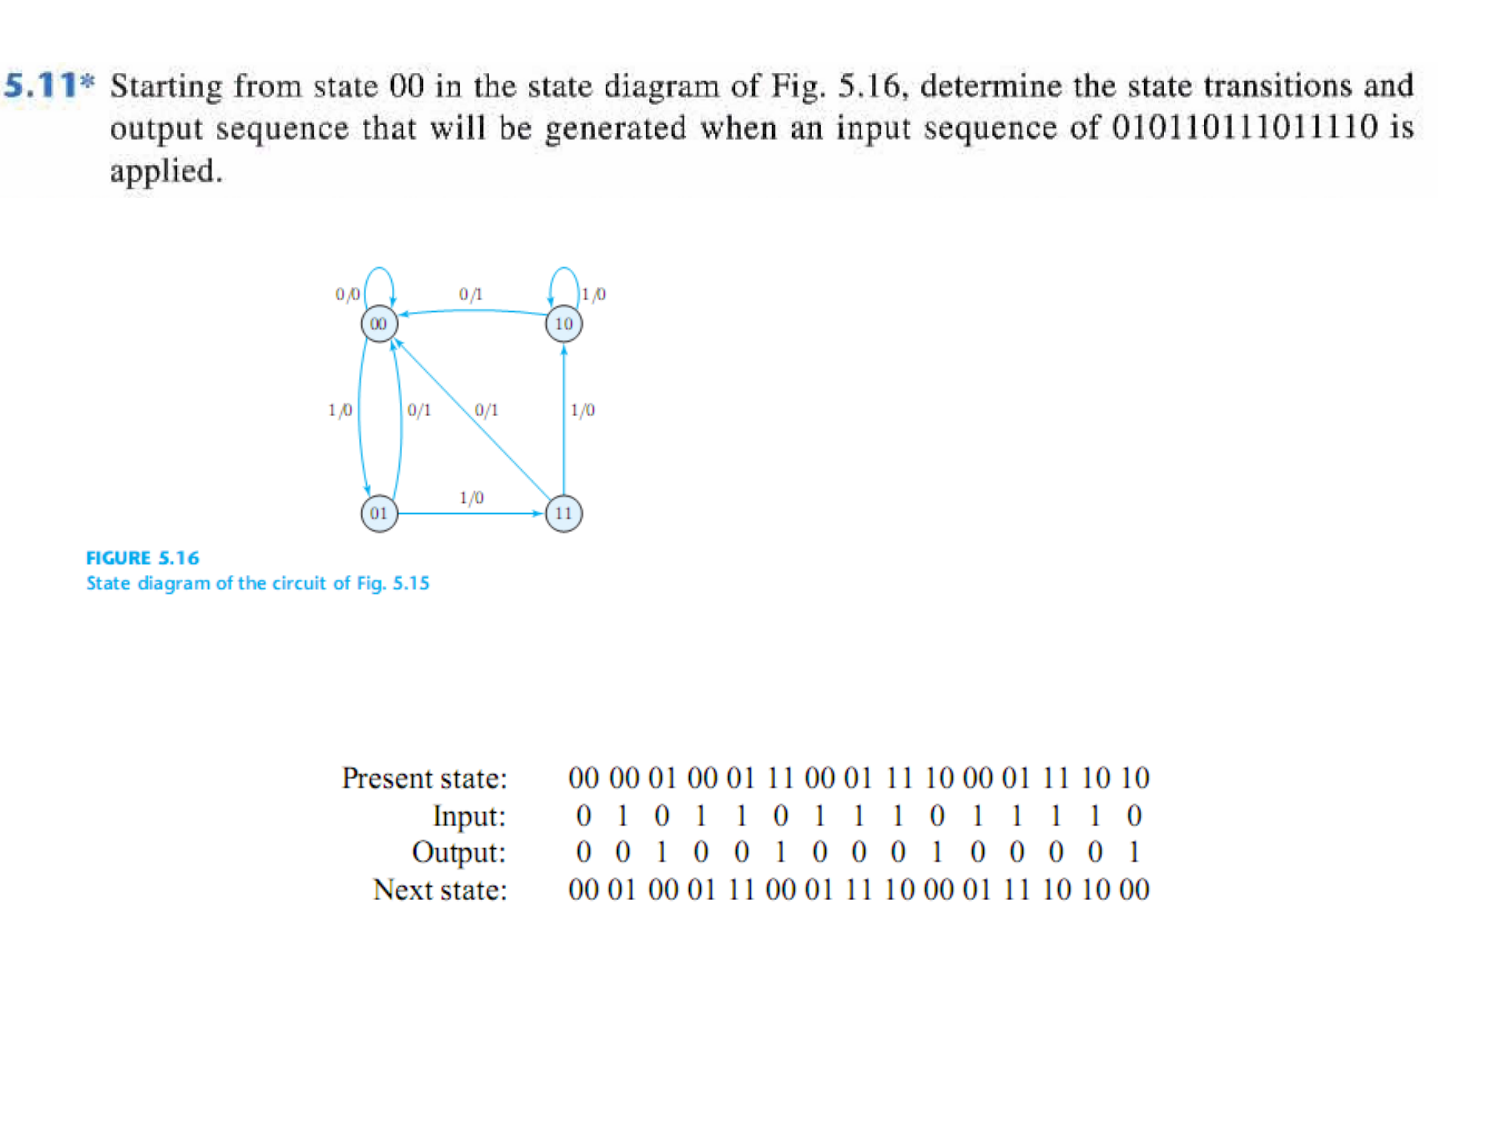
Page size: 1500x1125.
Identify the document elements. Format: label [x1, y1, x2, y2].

picture [74, 249, 754, 596]
picture [0, 62, 1438, 198]
picture [312, 749, 1213, 933]
